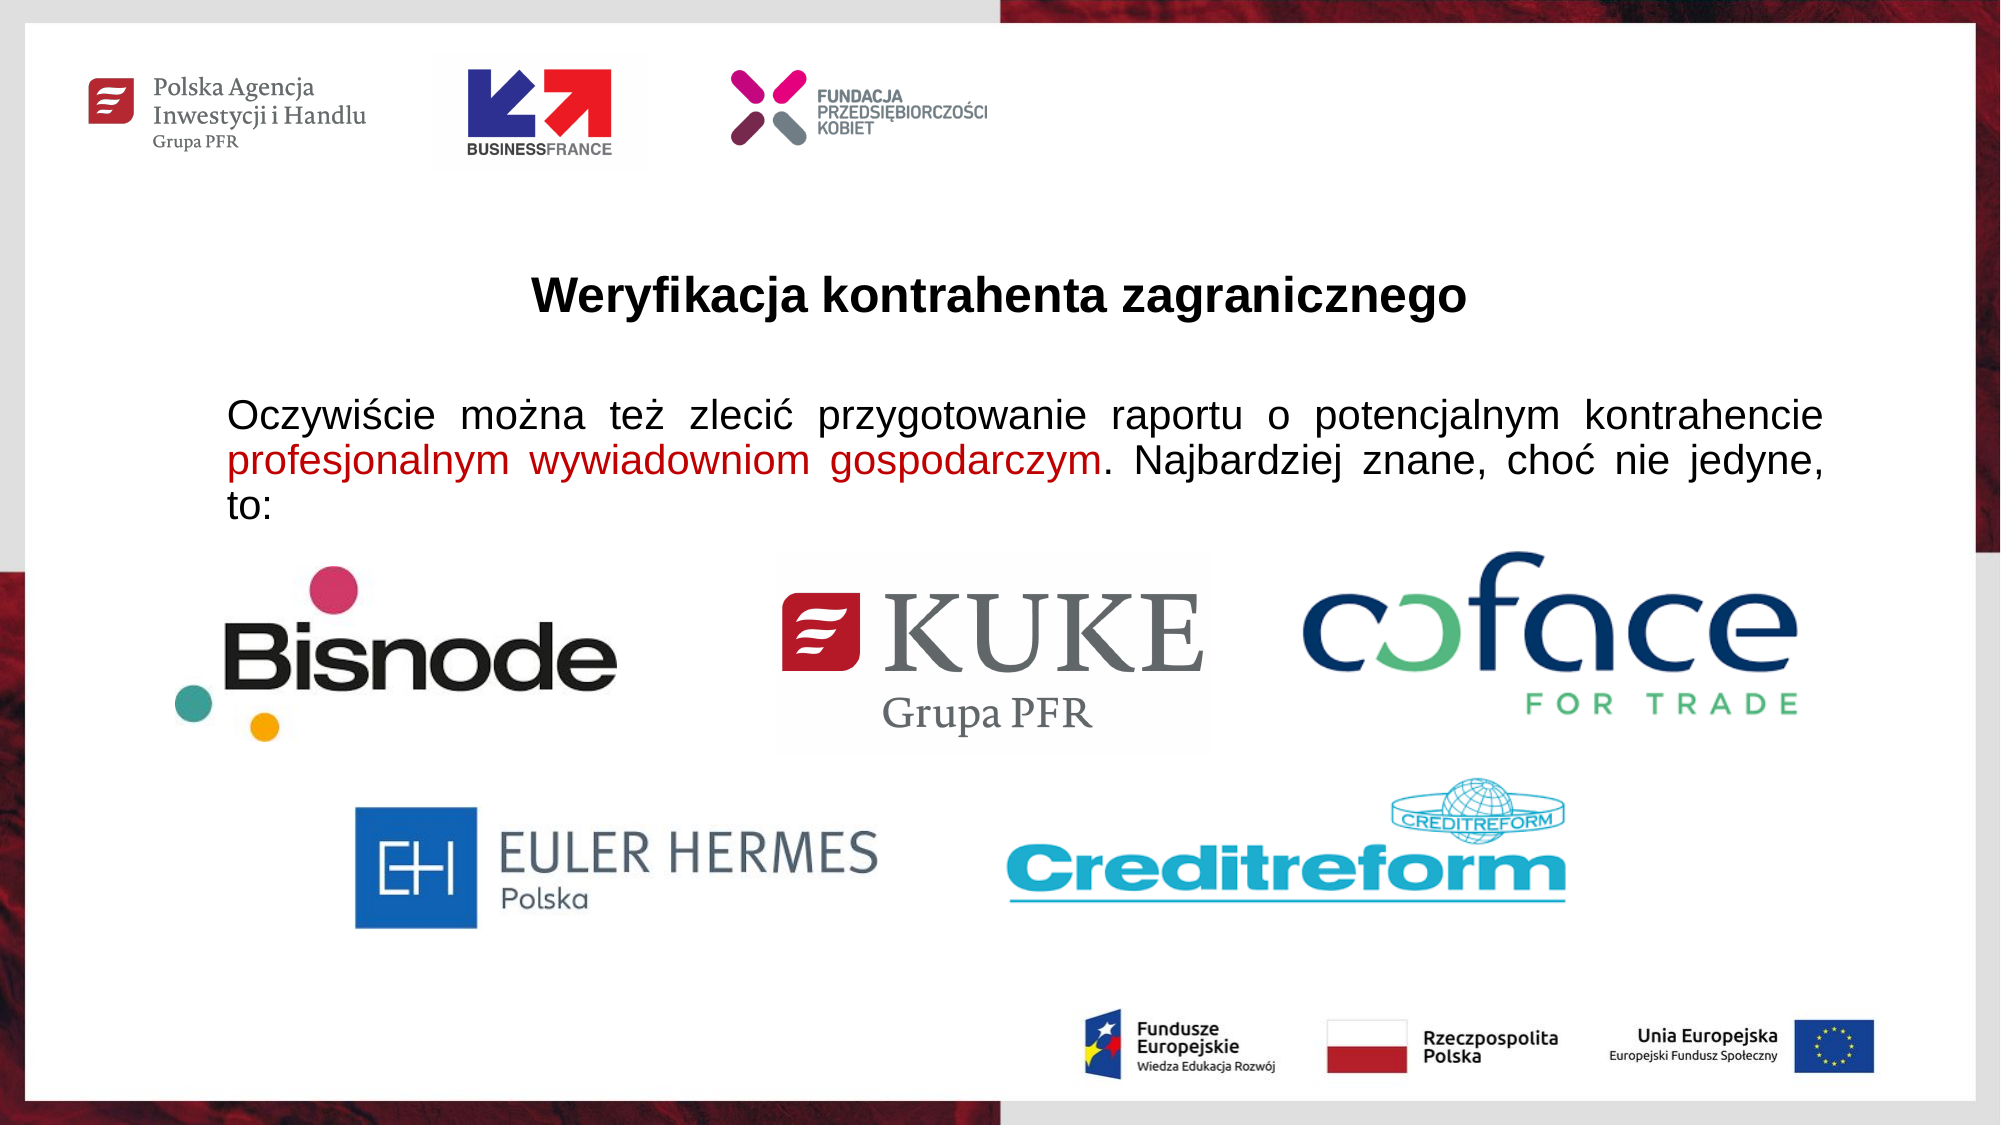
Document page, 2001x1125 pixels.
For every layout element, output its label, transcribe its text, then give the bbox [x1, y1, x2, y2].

list Oczywiście można też zlecić przygotowanie raportu o potencjalnym kontrahencie profesjonalnym wywiadowniom gospodarczym. Najbardziej znane, choć nie jedyne, to: [211, 393, 1841, 894]
picture [0, 0, 2001, 1125]
title Weryfikacja kontrahenta zagranicznego [137, 200, 1863, 393]
